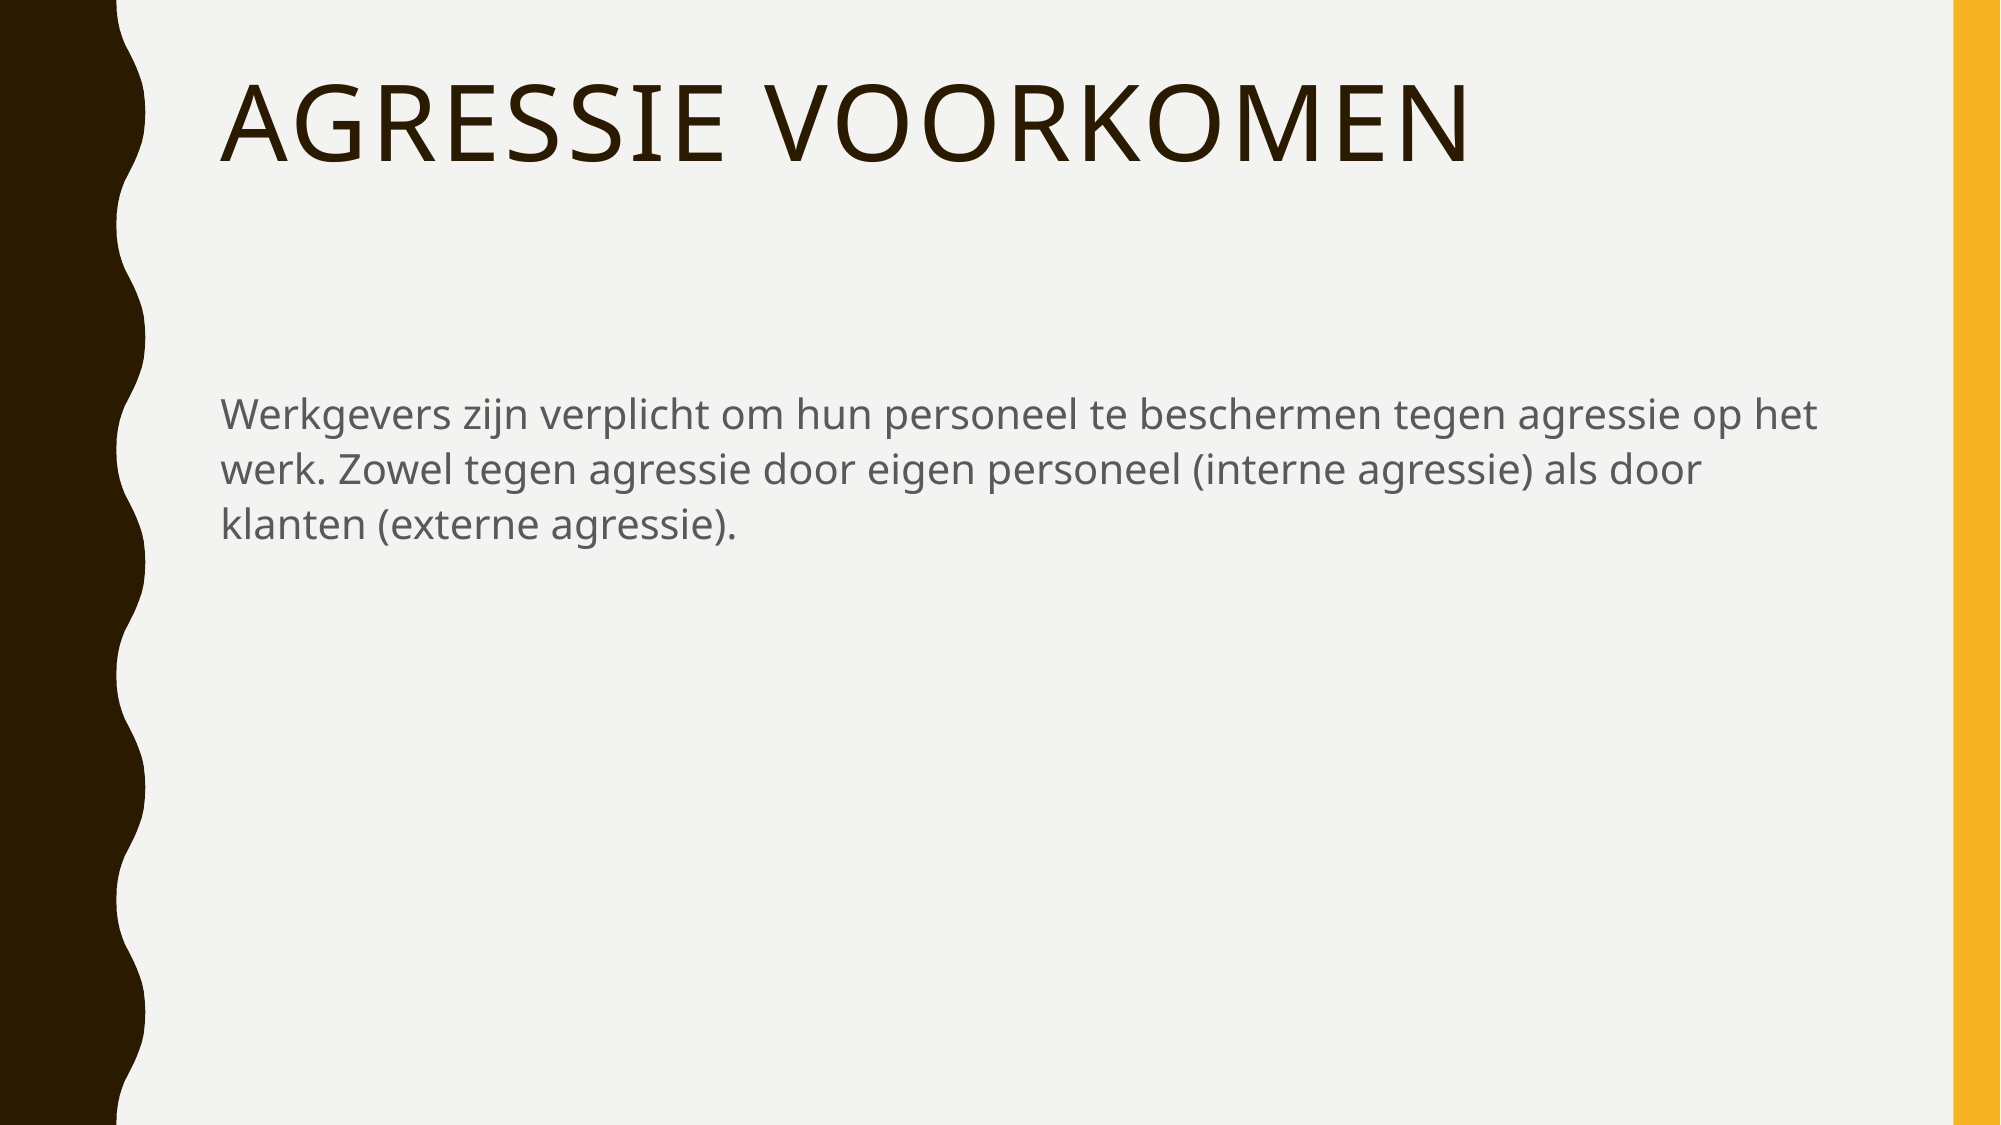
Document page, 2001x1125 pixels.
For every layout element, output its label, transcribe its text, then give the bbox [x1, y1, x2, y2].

list Werkgevers zijn verplicht om hun personeel te beschermen tegen agressie op het werk. Zowel tegen agressie door eigen personeel (interne agressie) als door klanten (externe agressie). [205, 375, 1875, 965]
title Agressie voorkomen [205, 62, 1875, 308]
